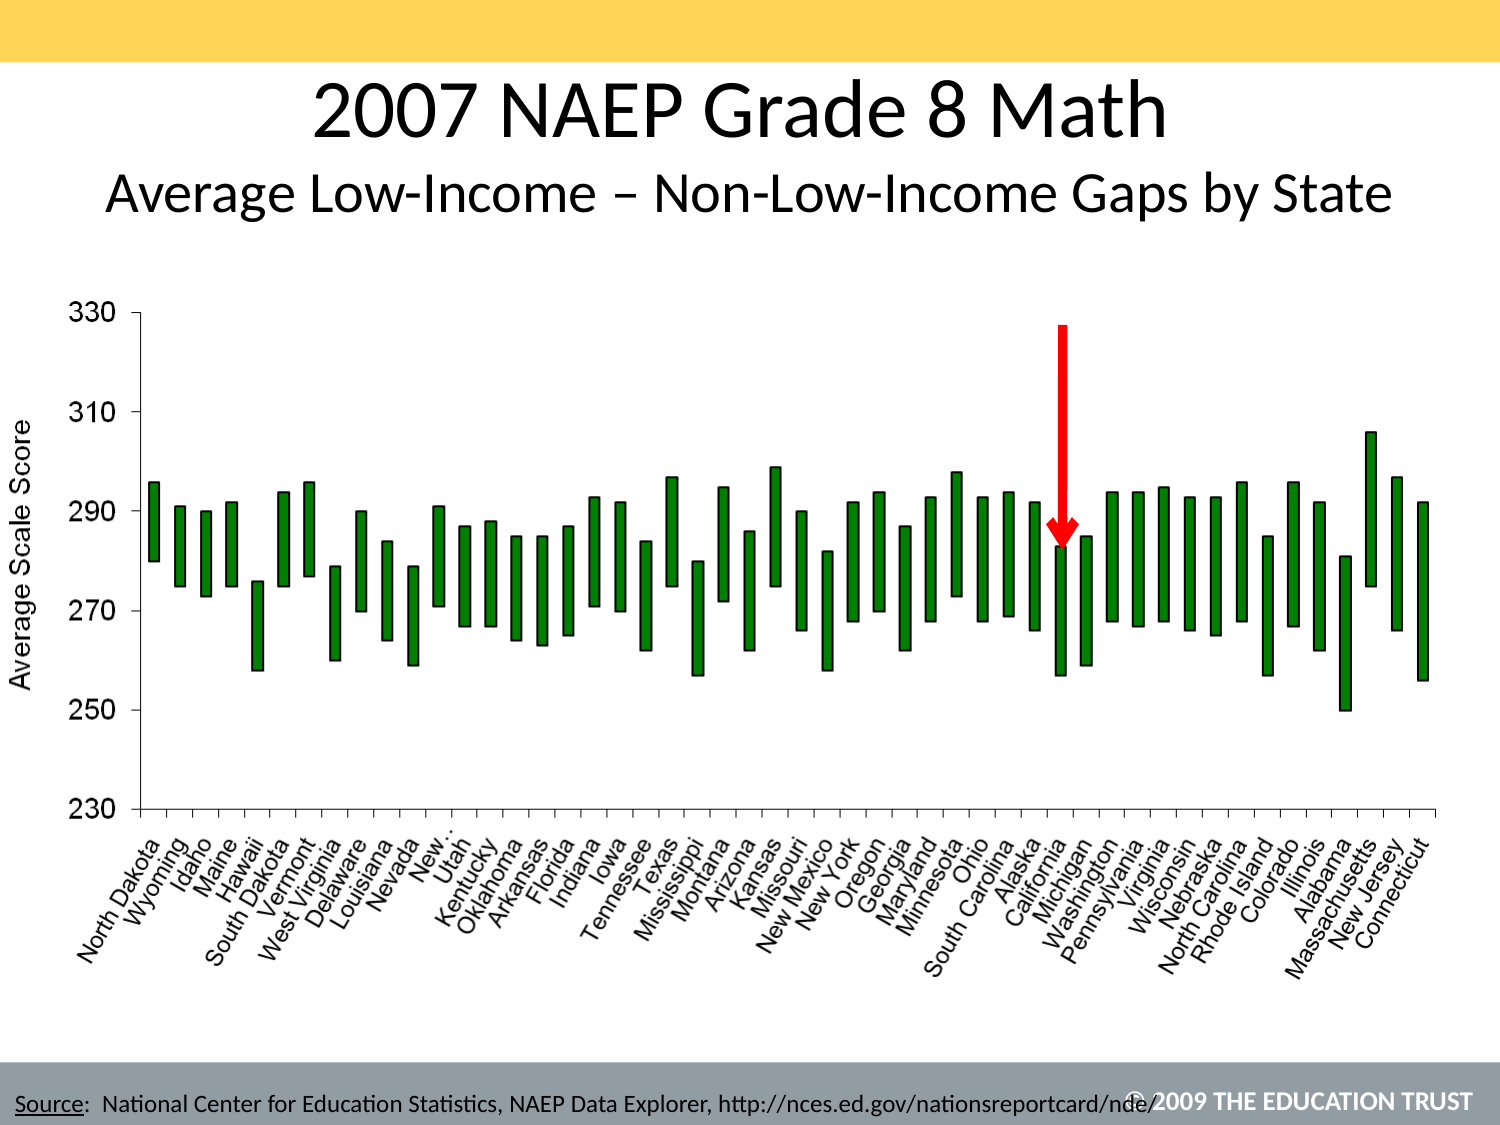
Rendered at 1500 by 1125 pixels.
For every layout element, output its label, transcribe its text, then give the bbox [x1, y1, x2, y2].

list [0, 268, 1456, 1006]
title 2007 NAEP Grade 8 Math Average Low-Income – Non-Low-Income Gaps by State [74, 44, 1426, 233]
text_box Source: National Center for Education Statistics, NAEP Data Explorer, http://nces.ed.gov/nationsreportcard/nde/ [0, 1079, 1400, 1125]
